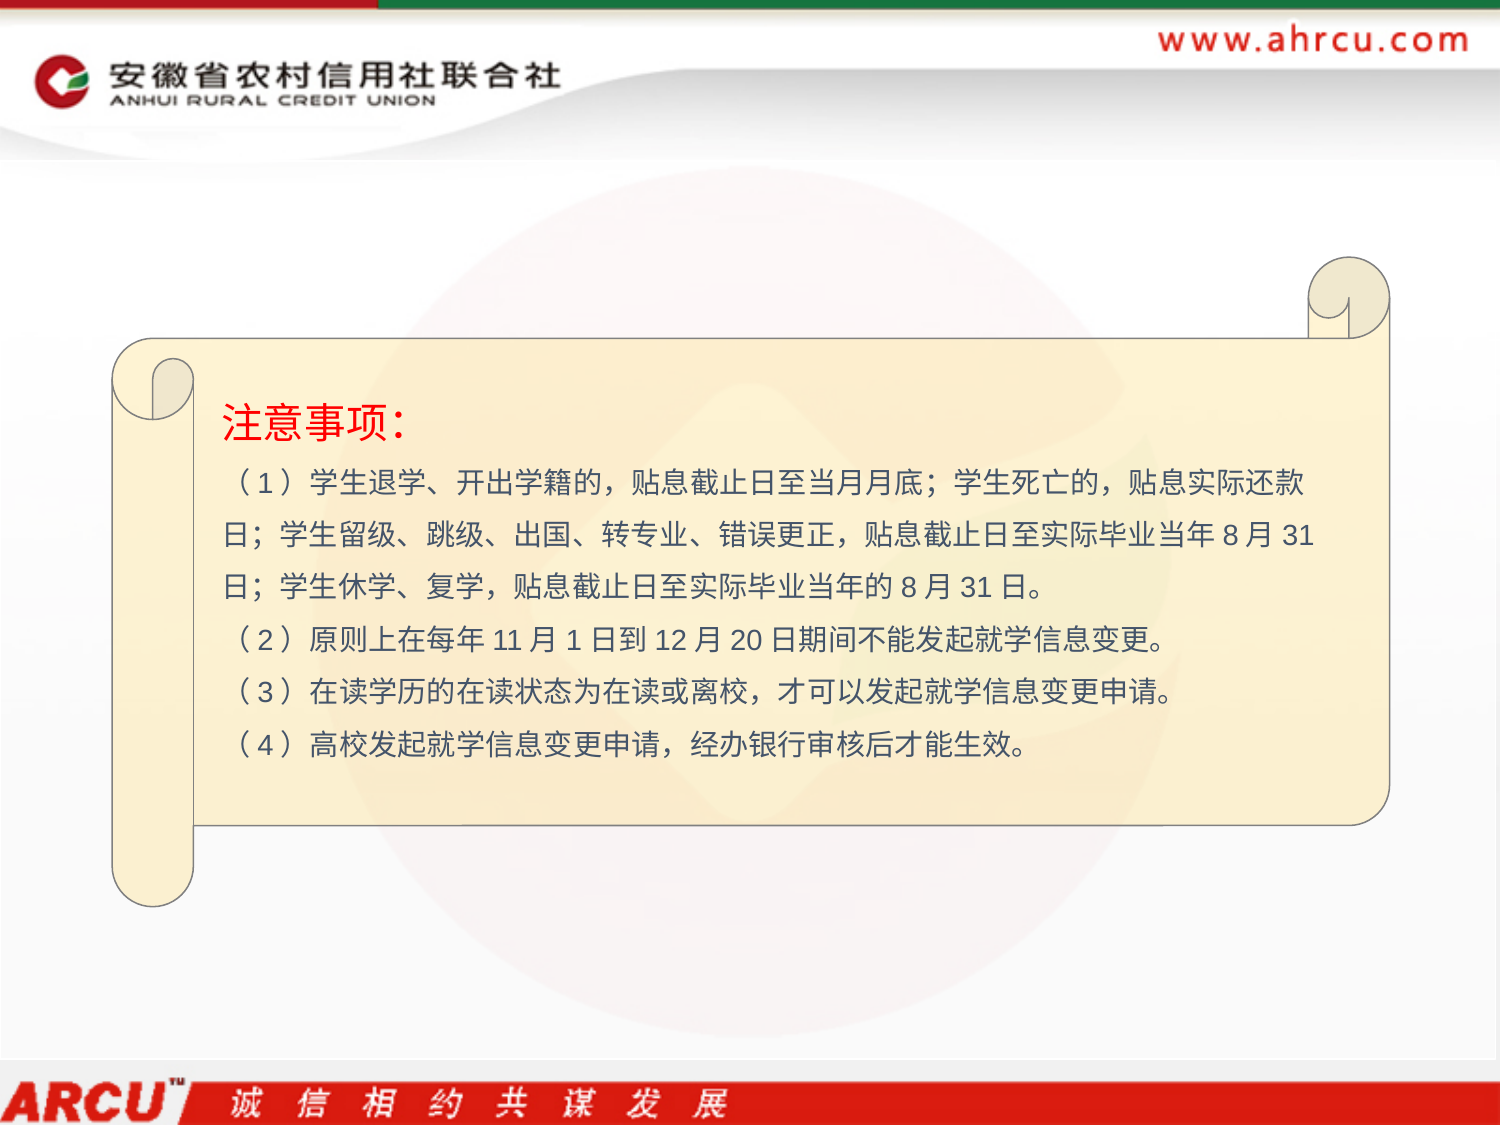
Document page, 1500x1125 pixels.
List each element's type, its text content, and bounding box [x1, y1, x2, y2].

picture [0, 0, 1500, 1125]
text_box [112, 257, 1390, 907]
text_box 注意事项： （1）学生退学、开出学籍的，贴息截止日至当月月底；学生死亡的，贴息实际还款日；学生留级、跳级、出国、转专业、错误更正，贴息截止日至实际毕业当年8月31日；学生休学、复学，贴息截止日至实际毕业当年的8月31日。 （2）原则上在每年11月1日到12月20日期间不能发起就学信息变更。 （3）在读学历的在读状态为在读或离校，才可以发起就学信息变更申请。 （4）高校发起就学信息变更申请，经办银行审核后才能生效。 [206, 384, 1353, 769]
